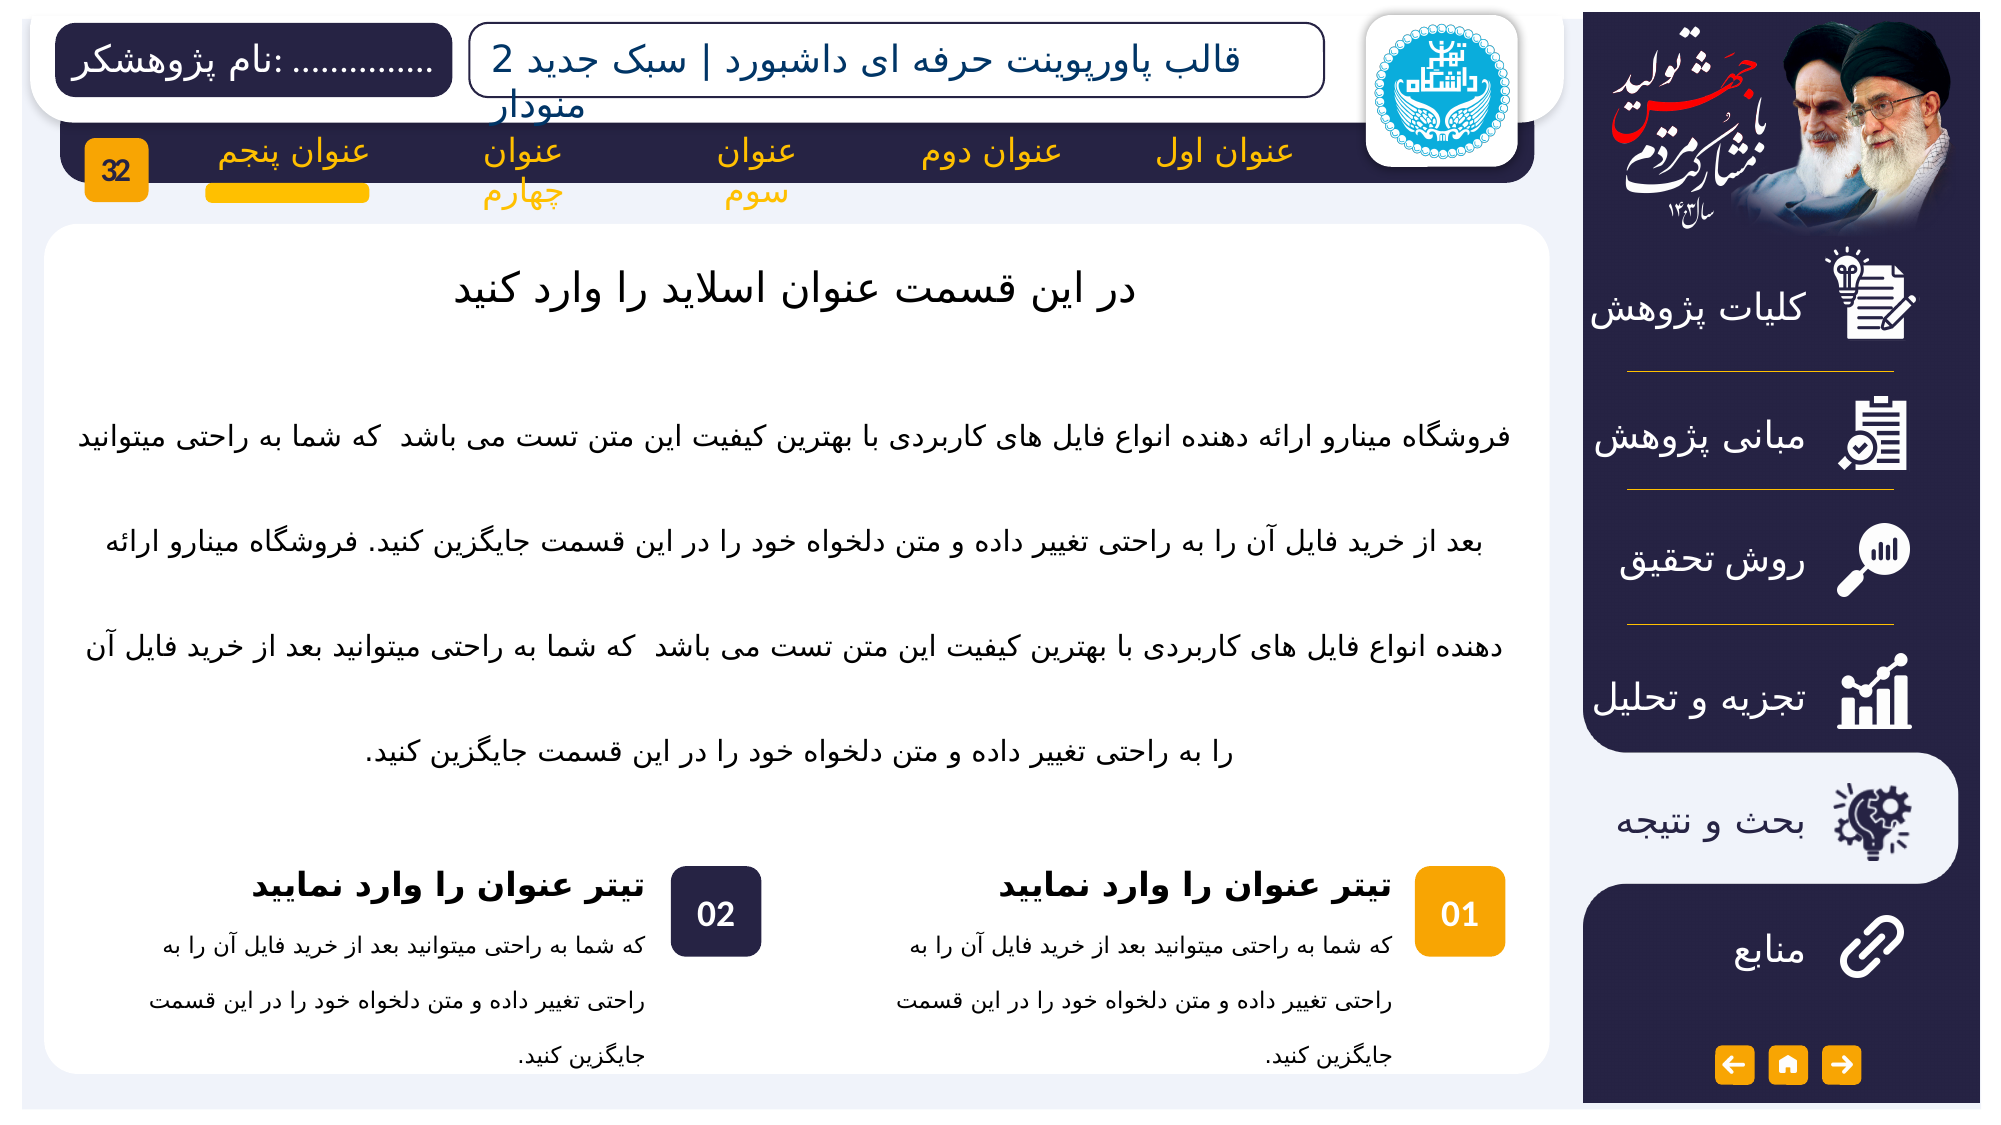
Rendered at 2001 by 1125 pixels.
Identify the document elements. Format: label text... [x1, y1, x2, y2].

text_box عنوان دوم [899, 122, 1085, 177]
text_box فروشگاه مینارو ارائه دهنده انواع فایل های کاربردی با بهترین کیفیت این متن تست می باشد که شما به راحتی میتوانید بعد از خرید فایل آن را به راحتی تغییر داده و متن دلخواه خود را در این قسمت جایگزین کنید. فروشگاه مینارو ارائه دهنده انواع فایل های کاربردی با بهترین کیفیت این متن تست می باشد که شما به راحتی میتوانید بعد از خرید فایل آن را به راحتی تغییر داده و متن دلخواه خود را در این قسمت جایگزین کنید. [60, 340, 1531, 775]
text_box بحث و نتیجه [1594, 788, 1822, 849]
text_box عنوان سوم [664, 122, 850, 217]
text_box [204, 181, 371, 204]
text_box 01 [1413, 865, 1507, 958]
text_box [1364, 13, 1519, 168]
text_box عنوان اول [1132, 122, 1318, 177]
text_box روش تحقیق [1602, 527, 1821, 587]
text_box منابع [1674, 917, 1821, 977]
text_box تجزیه و تحلیل [1551, 665, 1822, 725]
text_box 32 [81, 140, 151, 196]
text_box تیتر عنوان را وارد نمایید که شما به راحتی میتوانید بعد از خرید فایل آن را به راحتی تغییر داده و متن دلخواه خود را در این قسمت جایگزین کنید. [84, 815, 661, 1076]
text_box کلیات پژوهش [1551, 275, 1822, 336]
text_box در این قسمت عنوان اسلاید را وارد کنید [41, 253, 1549, 319]
text_box تیتر عنوان را وارد نمایید که شما به راحتی میتوانید بعد از خرید فایل آن را به راحتی تغییر داده و متن دلخواه خود را در این قسمت جایگزین کنید. [831, 815, 1408, 1076]
text_box 02 [669, 865, 763, 958]
picture [1373, 22, 1511, 160]
text_box عنوان چهارم [423, 122, 624, 217]
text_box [1715, 1045, 1862, 1085]
text_box نام پژوهشکر: ............... [57, 27, 454, 87]
picture [1583, 5, 1980, 1103]
text_box قالب پاورپوینت حرفه ای داشبورد | سبک جدید 2 منودار [475, 27, 1335, 132]
text_box عنوان پنجم [193, 122, 395, 177]
text_box مبانی پژوهش [1551, 403, 1821, 464]
text_box [43, 222, 1551, 1076]
